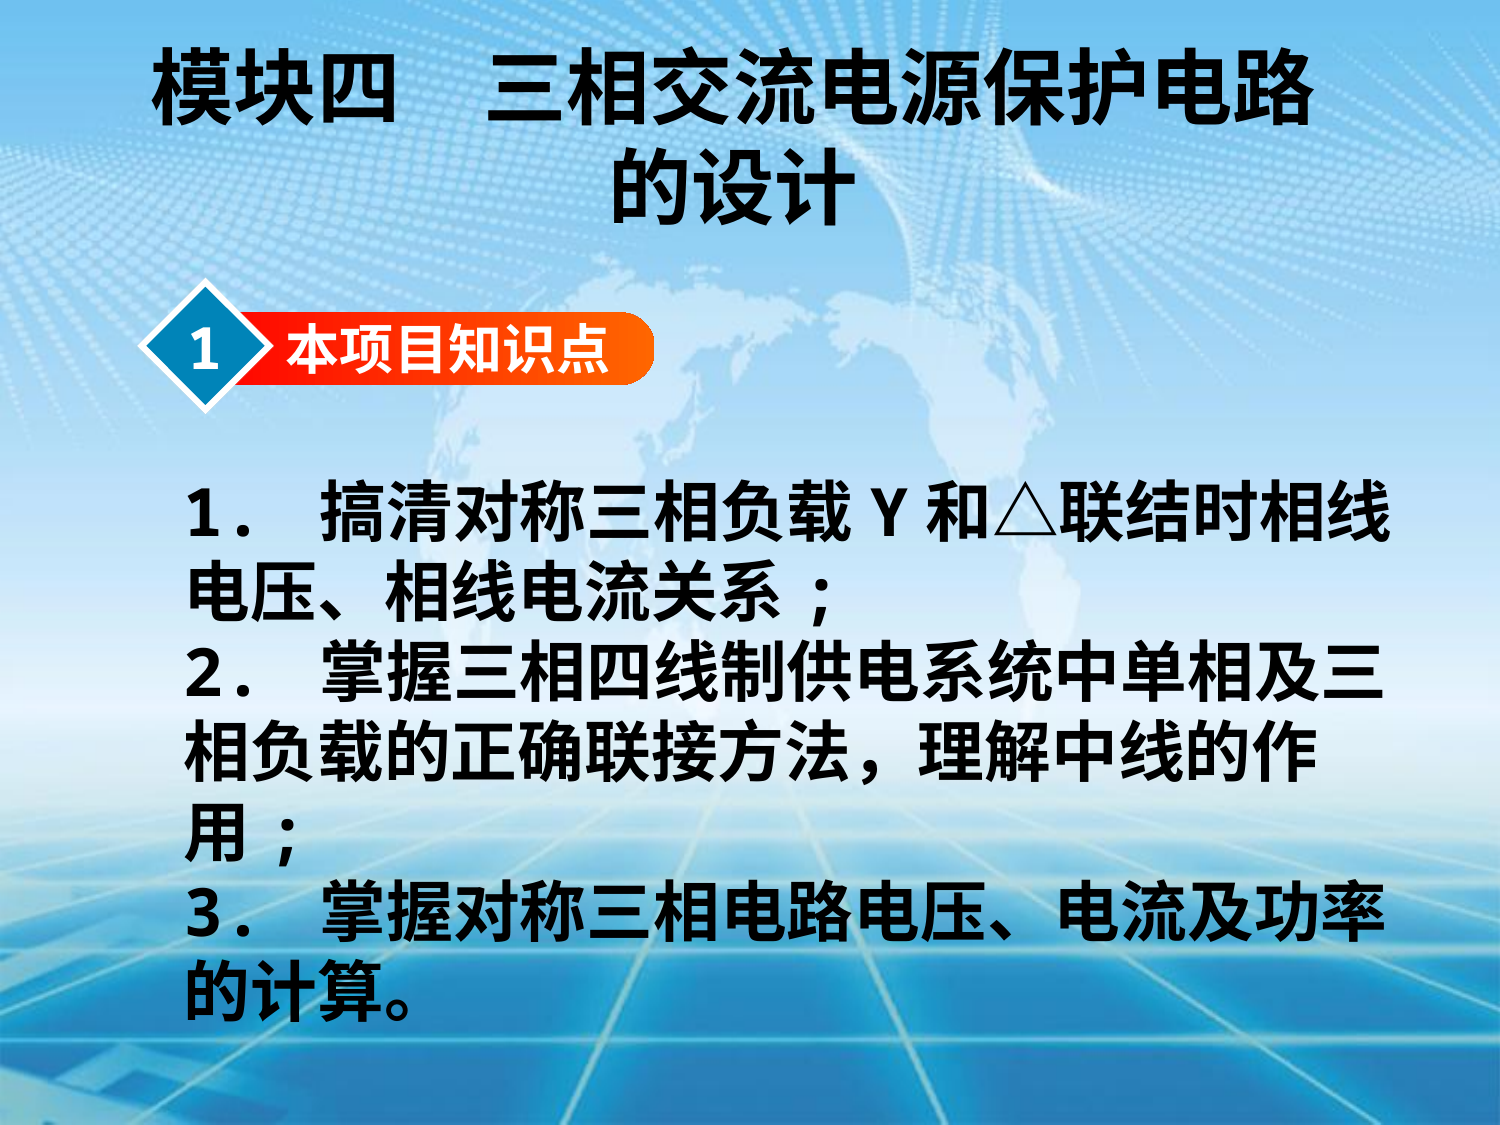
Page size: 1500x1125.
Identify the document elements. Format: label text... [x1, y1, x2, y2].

text_box 1. 搞清对称三相负载Y和△联结时相线电压、相线电流关系; 2. 掌握三相四线制供电系统中单相及三相负载的正确联接方法，理解中线的作用; 3. 掌握对称三相电路电压、电流及功率的计算。 [169, 462, 1441, 1038]
text_box 本项目知识点 [271, 307, 642, 388]
picture [0, 0, 1500, 1125]
text_box 模块四 三相交流电源保护电路的设计 [123, 41, 1343, 229]
text_box [642, 320, 655, 377]
text_box [233, 312, 271, 385]
text_box 1 [141, 282, 270, 410]
